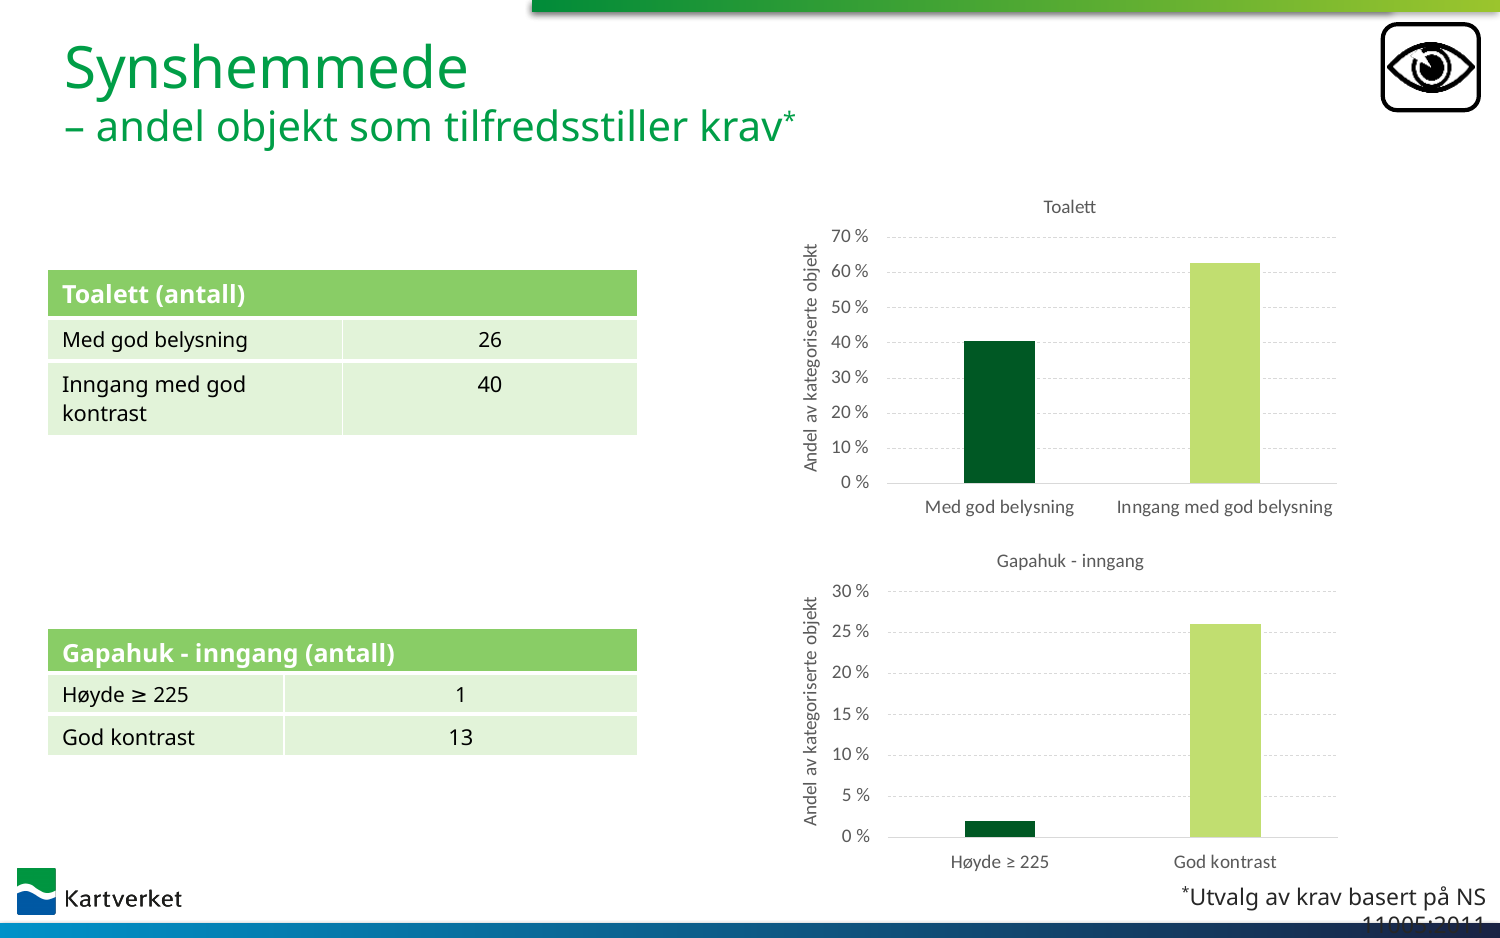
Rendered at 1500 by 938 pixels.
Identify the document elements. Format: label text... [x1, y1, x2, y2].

table_cell 1 [285, 675, 637, 712]
picture [791, 541, 1349, 880]
picture [791, 187, 1348, 526]
text_box Synshemmede – andel objekt som tilfredsstiller krav* [49, 24, 1431, 158]
text_box *Utvalg av krav basert på NS 11005:2011 [1068, 873, 1500, 938]
table_cell God kontrast [48, 716, 283, 755]
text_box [1382, 24, 1480, 111]
table_cell 40 [343, 363, 637, 435]
table_cell Høyde ≥ 225 [48, 675, 283, 712]
table_cell Inngang med god kontrast [48, 363, 342, 435]
table_cell 26 [343, 320, 637, 359]
table_cell 13 [285, 716, 637, 755]
table_header Gapahuk - inngang (antall) [48, 629, 637, 671]
table_header Toalett (antall) [48, 270, 637, 316]
table_cell Med god belysning [48, 320, 342, 359]
